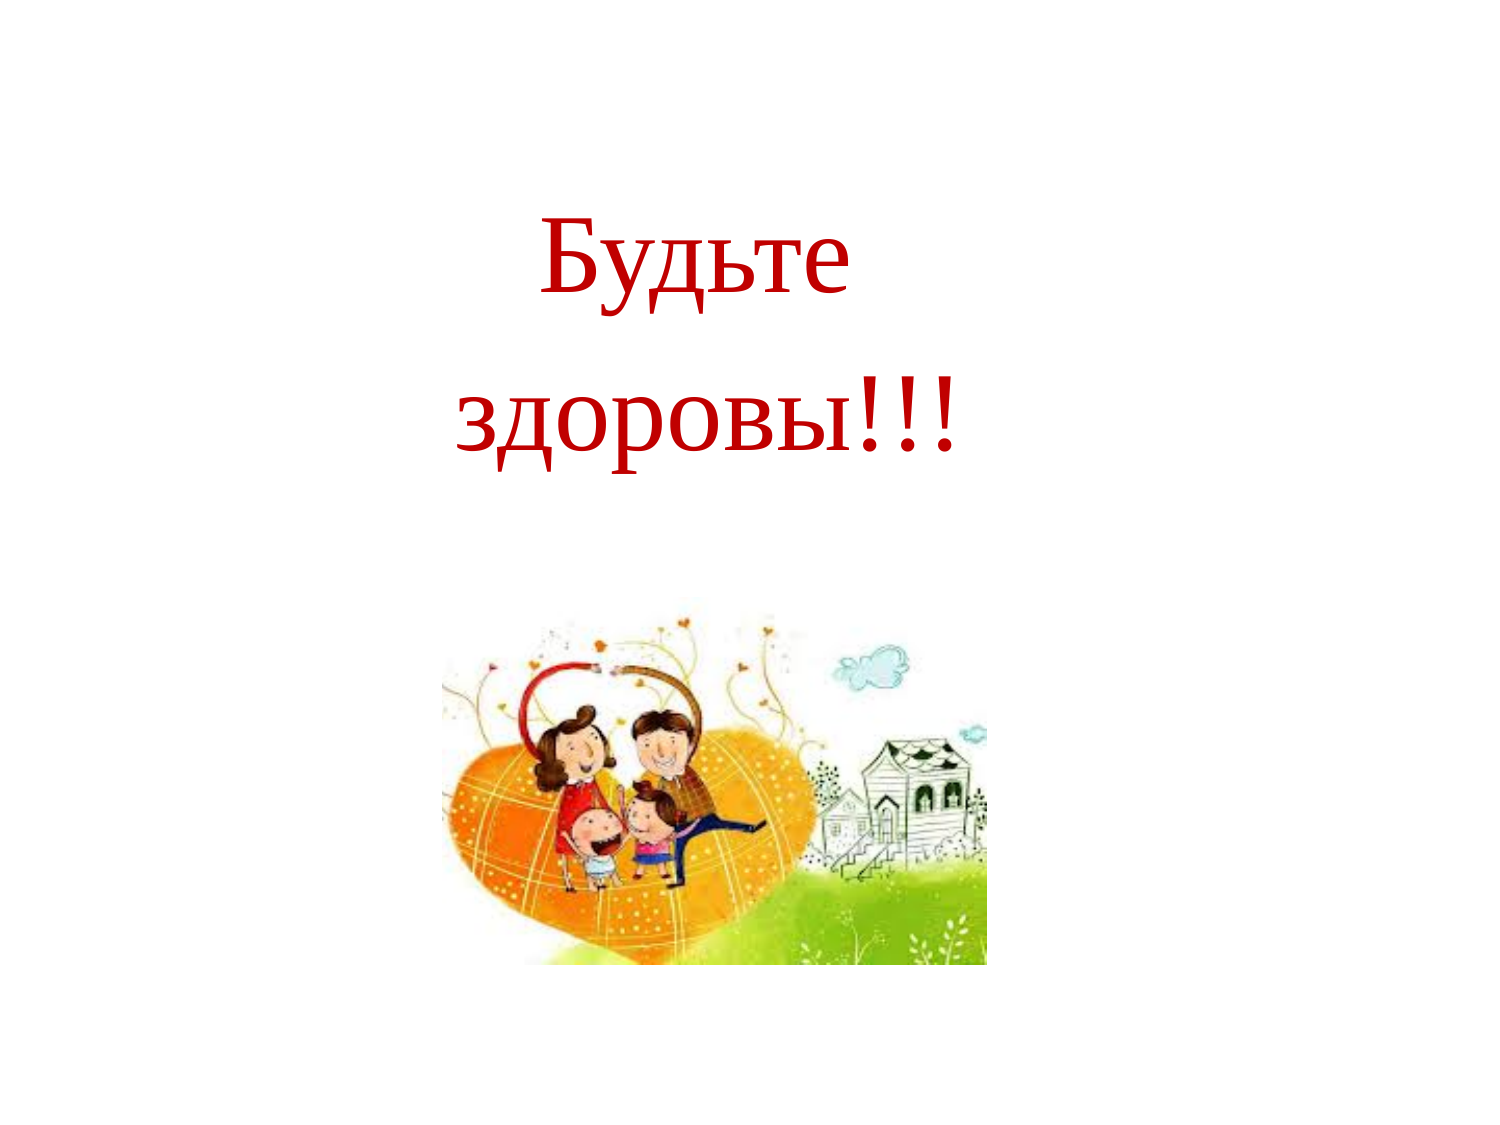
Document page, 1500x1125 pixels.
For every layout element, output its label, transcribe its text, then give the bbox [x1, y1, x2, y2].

list Будьте здоровы!!! [123, 172, 1296, 898]
picture [442, 597, 987, 965]
